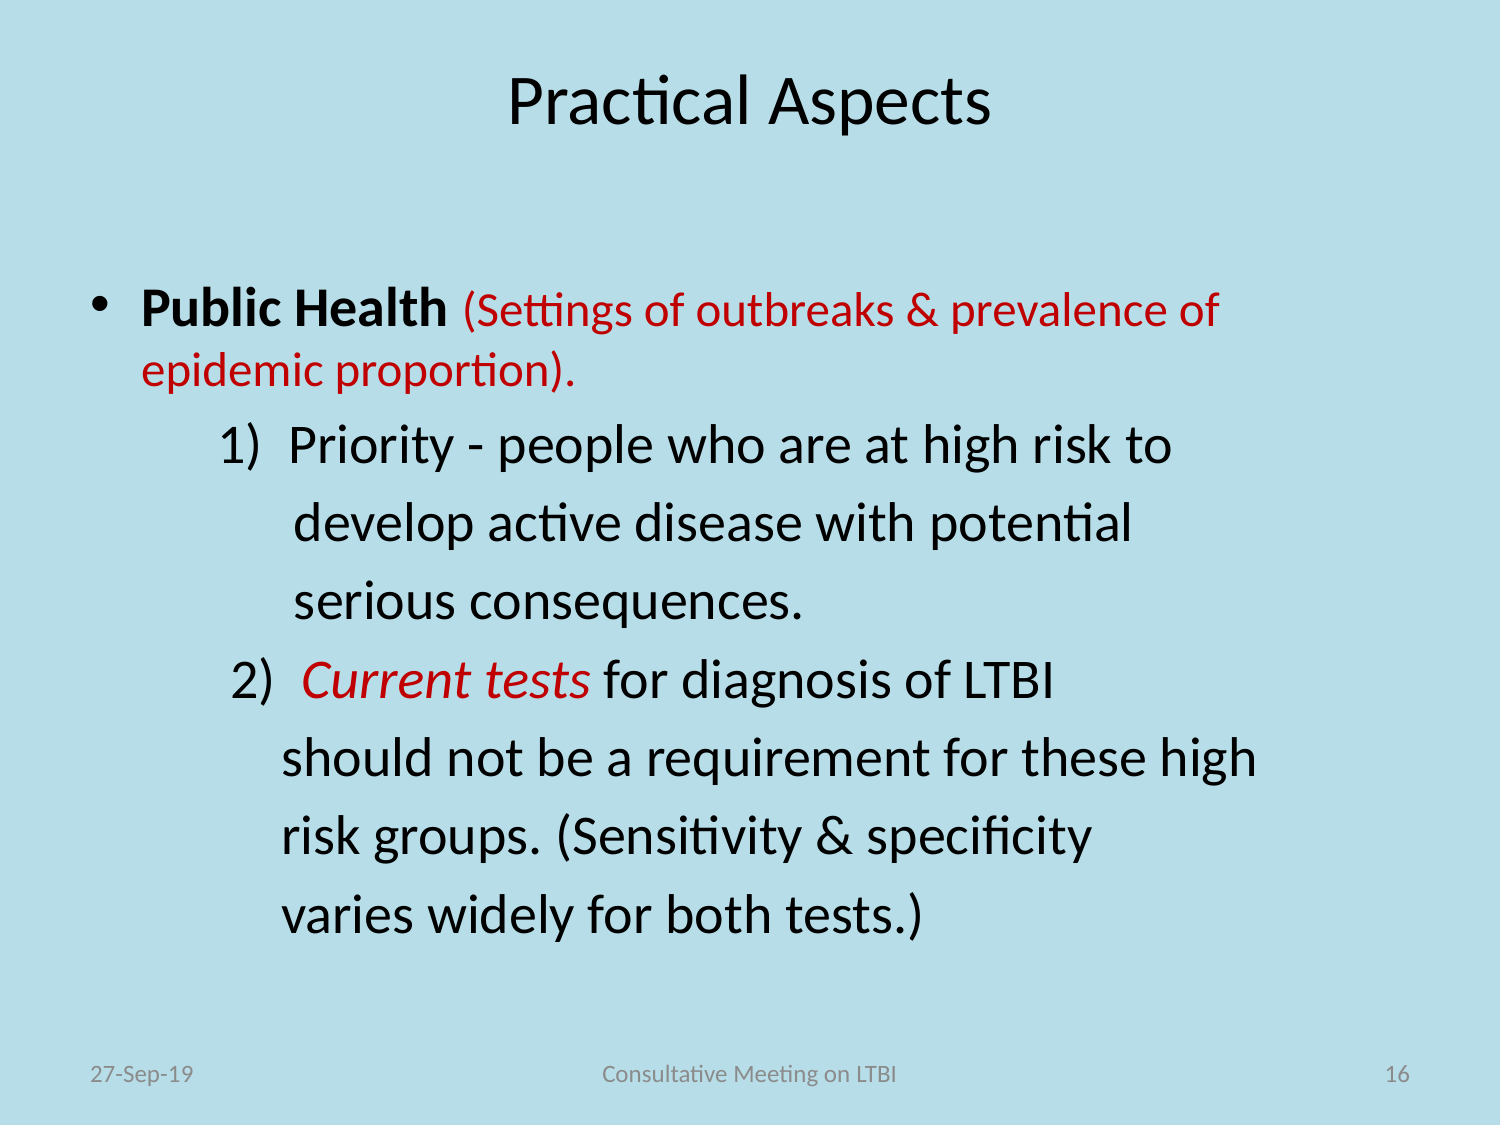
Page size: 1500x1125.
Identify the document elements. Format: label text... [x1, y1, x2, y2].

title Practical Aspects [75, 45, 1425, 233]
slide_number 27-Sep-19 [75, 1042, 425, 1103]
slide_number 16 [1074, 1042, 1425, 1103]
footer Consultative Meeting on LTBI [512, 1042, 988, 1103]
list Public Health (Settings of outbreaks & prevalence of epidemic proportion). 1) Priority - people who are at high risk to develop active disease with potential serious consequences. 2) Current tests for diagnosis of LTBI should not be a requirement for these high risk groups. (Sensitivity & specificity varies widely for both tests.) [75, 262, 1425, 1035]
